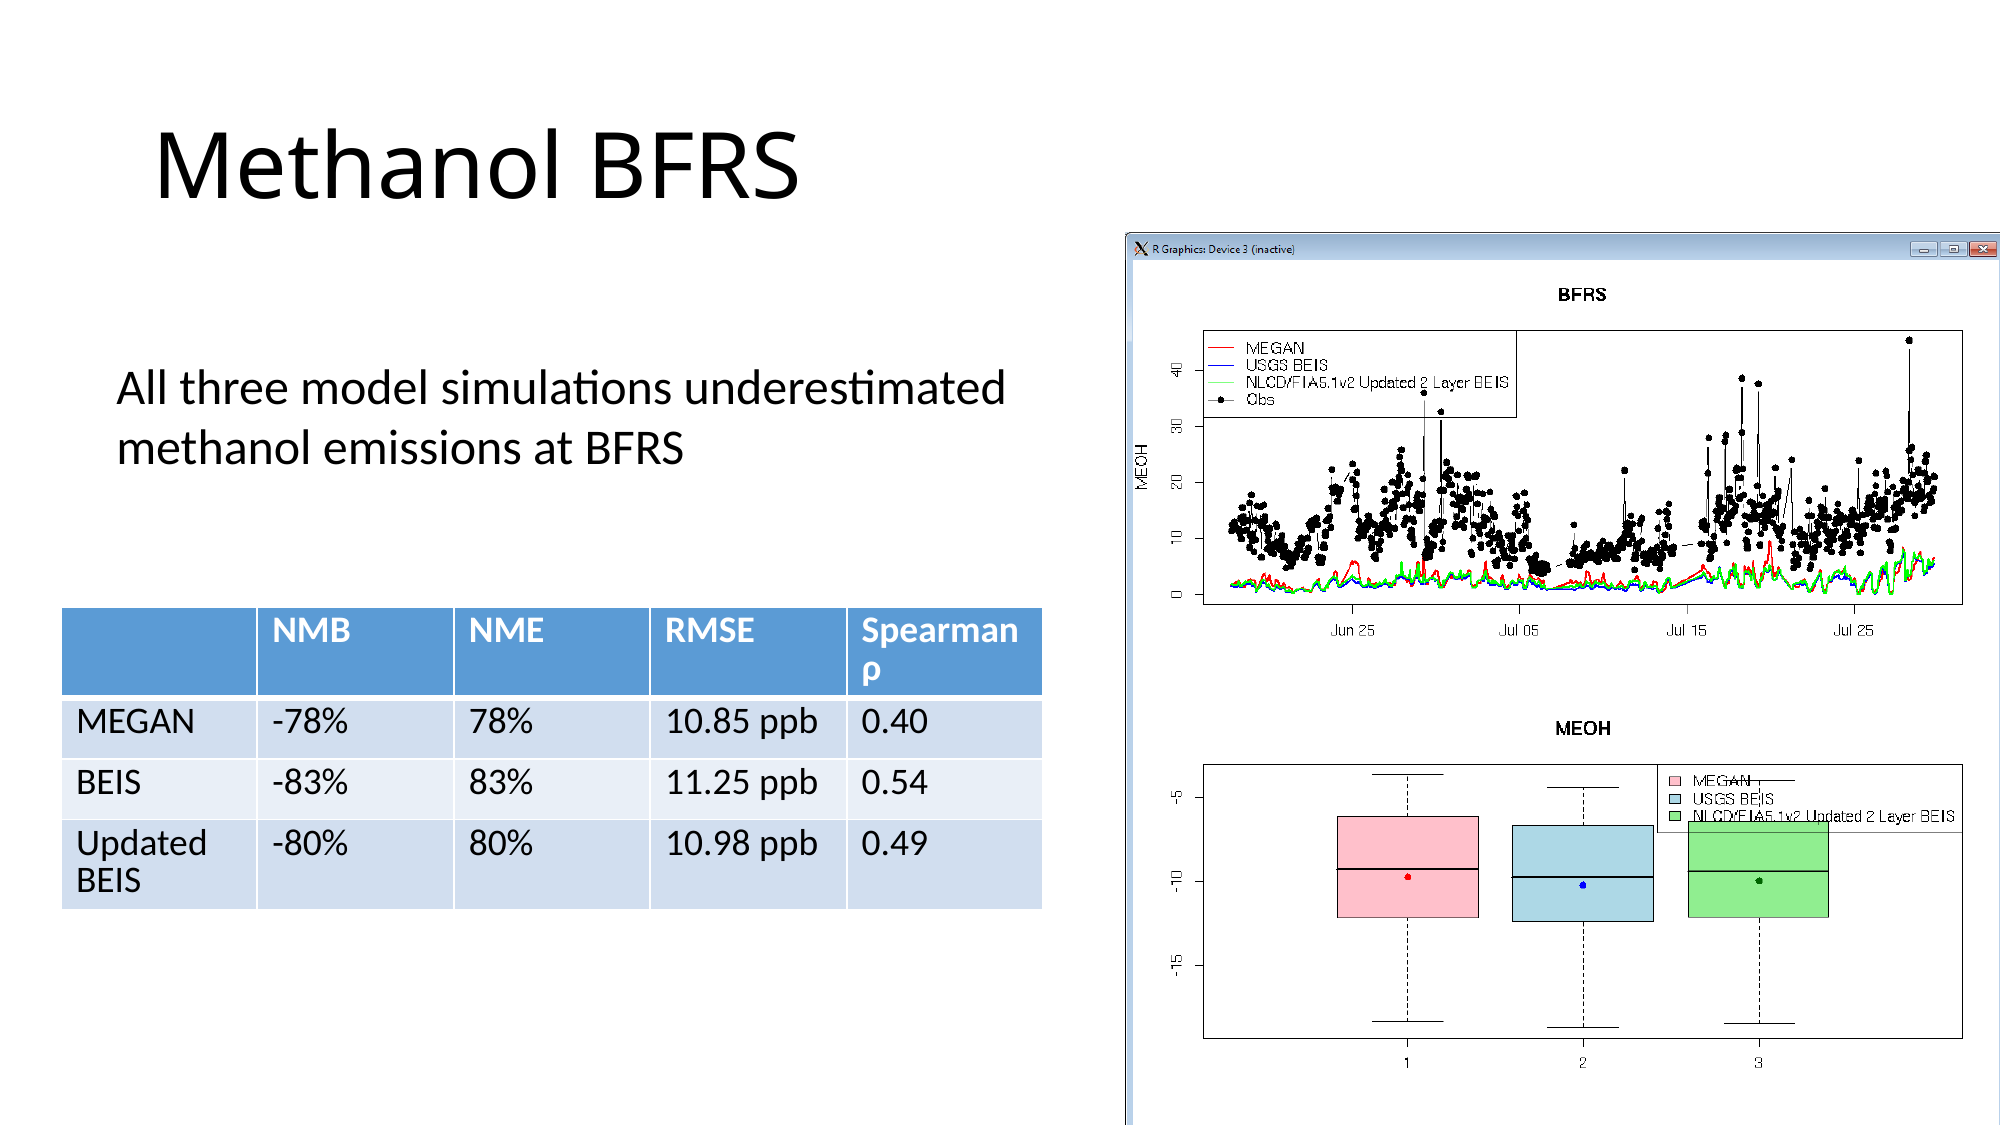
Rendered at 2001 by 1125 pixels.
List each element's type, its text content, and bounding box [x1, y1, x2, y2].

table_cell 0.49 [848, 820, 1042, 909]
table_cell 0.54 [848, 760, 1042, 819]
table_header NME [455, 608, 649, 695]
table_cell 11.25 ppb [651, 760, 846, 819]
table_header RMSE [651, 608, 846, 695]
table_cell 80% [455, 820, 649, 909]
table_cell -78% [258, 701, 453, 758]
picture [1124, 232, 2000, 1125]
table_header NMB [258, 608, 453, 695]
table_cell 83% [455, 760, 649, 819]
text_box All three model simulations underestimated methanol emissions at BFRS [101, 346, 1104, 482]
table_cell 10.85 ppb [651, 701, 846, 758]
table_cell -83% [258, 760, 453, 819]
table_cell MEGAN [62, 701, 256, 758]
table_header [62, 608, 256, 695]
table_cell 0.40 [848, 701, 1042, 758]
table_cell BEIS [62, 760, 256, 819]
table_cell 78% [455, 701, 649, 758]
table_header Spearman ρ [848, 608, 1042, 695]
table_cell -80% [258, 820, 453, 909]
table_cell 10.98 ppb [651, 820, 846, 909]
table_cell Updated BEIS [62, 820, 256, 909]
title Methanol BFRS [137, 59, 1863, 278]
